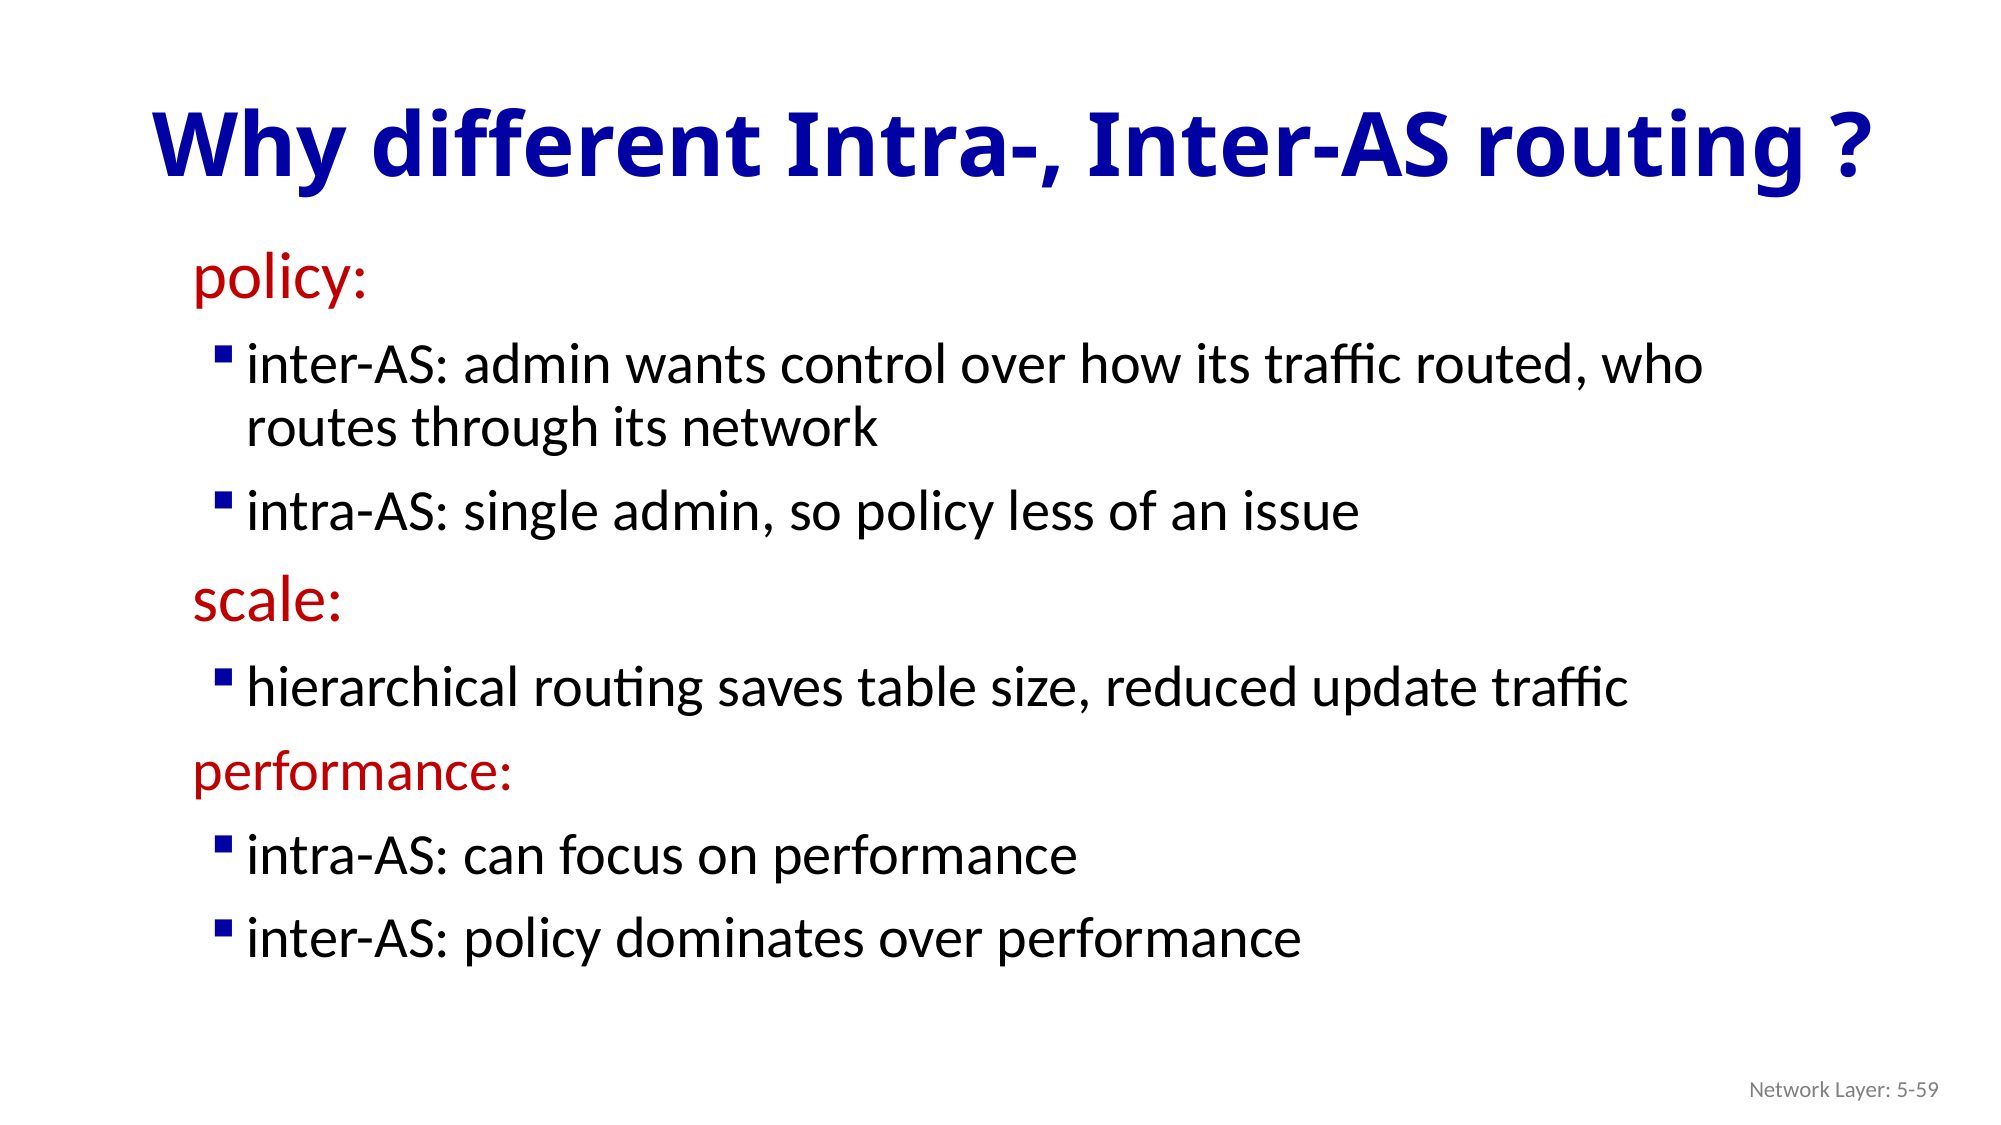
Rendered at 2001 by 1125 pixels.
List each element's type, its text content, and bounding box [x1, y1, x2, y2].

text_box policy: inter-AS: admin wants control over how its traffic routed, who routes through its network intra-AS: single admin, so policy less of an issue scale: hierarchical routing saves table size, reduced update traffic performance: intra-AS: can focus on performance inter-AS: policy dominates over performance [156, 233, 1849, 984]
title Why different Intra-, Inter-AS routing ? [137, 63, 1983, 211]
slide_number Network Layer: 5-59 [1504, 1057, 1955, 1118]
